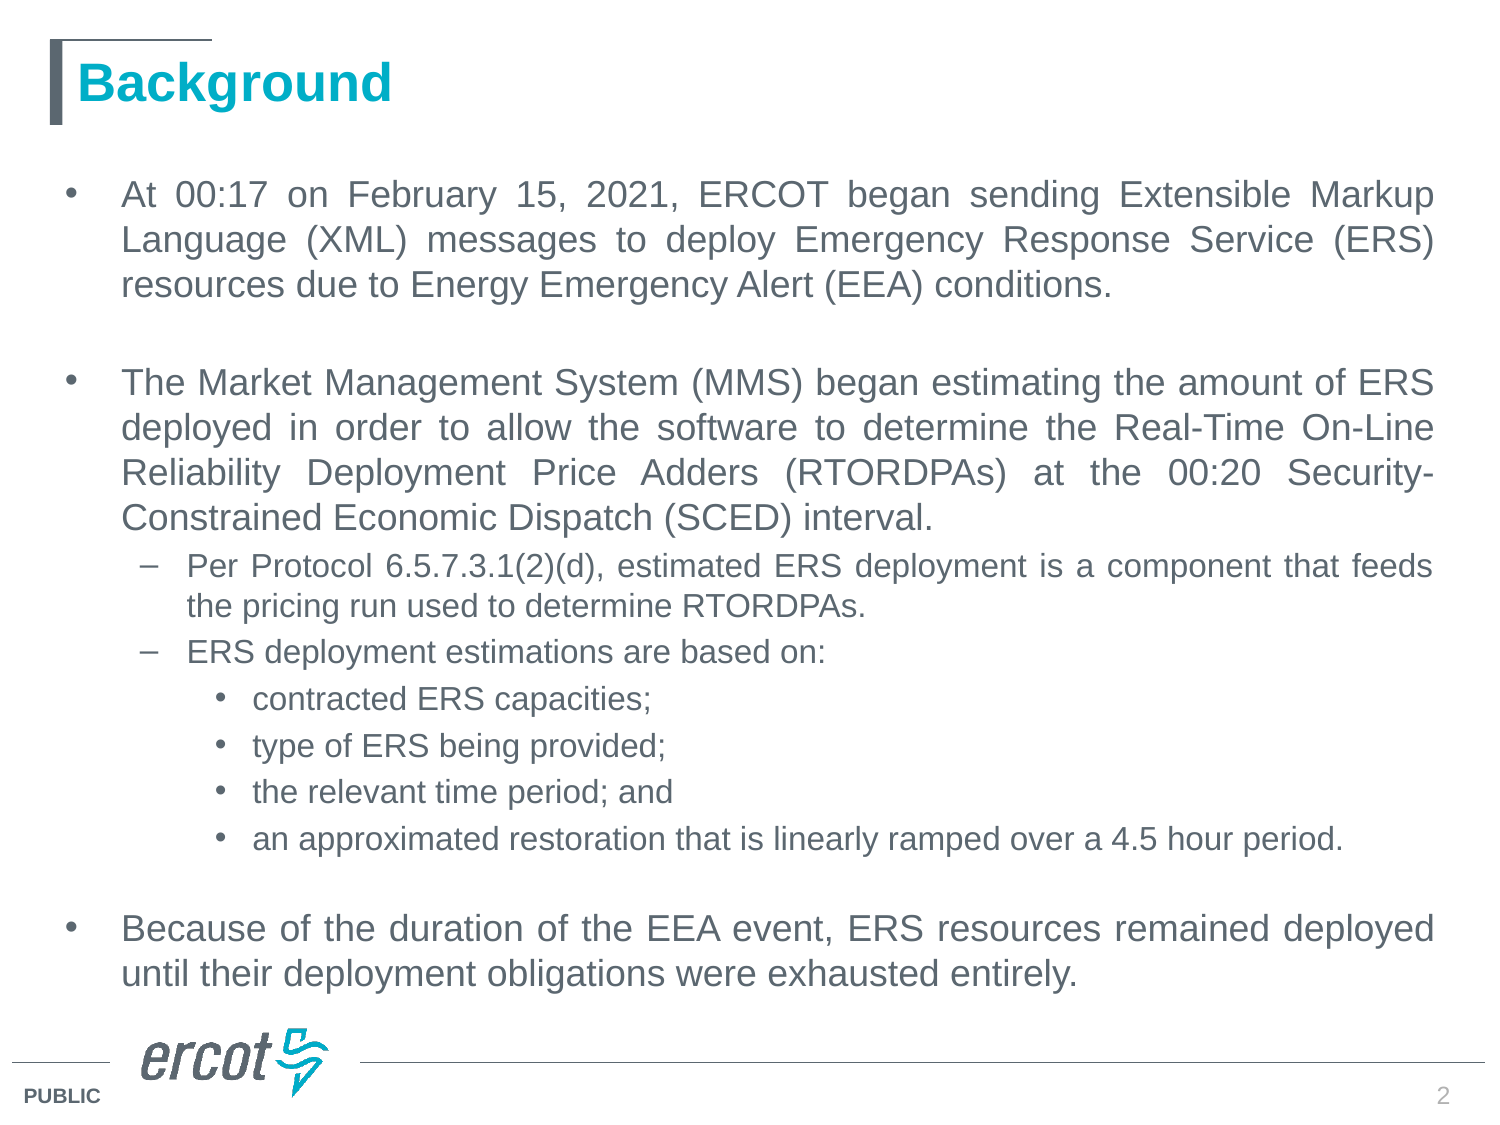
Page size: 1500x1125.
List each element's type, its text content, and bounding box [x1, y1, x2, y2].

slide_number 2 [1400, 1076, 1488, 1113]
title Background [62, 39, 1450, 125]
picture [137, 1024, 332, 1100]
list At 00:17 on February 15, 2021, ERCOT began sending Extensible Markup Language (XML) messages to deploy Emergency Response Service (ERS) resources due to Energy Emergency Alert (EEA) conditions. The Market Management System (MMS) began estimating the amount of ERS deployed in order to allow the software to determine the Real-Time On-Line Reliability Deployment Price Adders (RTORDPAs) at the 00:20 Security-Constrained Economic Dispatch (SCED) interval. Per Protocol 6.5.7.3.1(2)(d), estimated ERS deployment is a component that feeds the pricing run used to determine RTORDPAs. ERS deployment estimations are based on: contracted ERS capacities; type of ERS being provided; the relevant time period; and an approximated restoration that is linearly ramped over a 4.5 hour period. Because of the duration of the EEA event, ERS resources remained deployed until their deployment obligations were exhausted entirely. [50, 162, 1450, 992]
